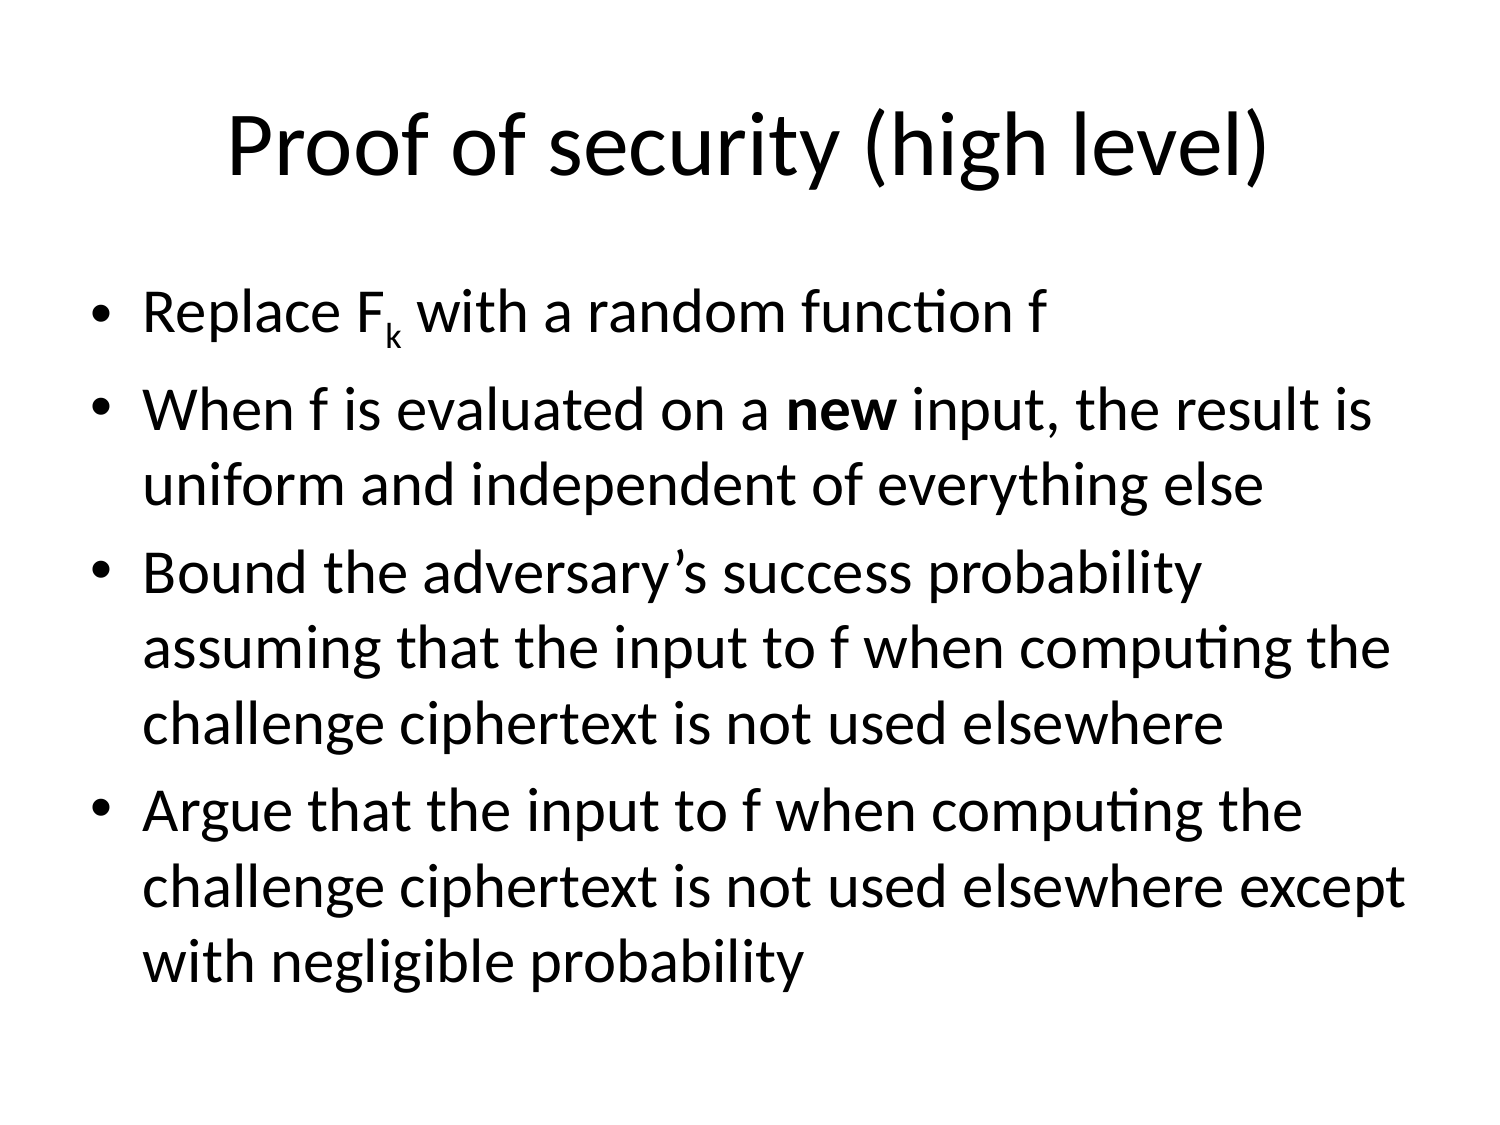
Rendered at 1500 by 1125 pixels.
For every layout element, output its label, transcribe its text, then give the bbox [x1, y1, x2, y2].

title Proof of security (high level) [75, 45, 1425, 233]
list Replace Fk with a random function f When f is evaluated on a new input, the result is uniform and independent of everything else Bound the adversary’s success probability assuming that the input to f when computing the challenge ciphertext is not used elsewhere Argue that the input to f when computing the challenge ciphertext is not used elsewhere except with negligible probability [75, 262, 1425, 1005]
